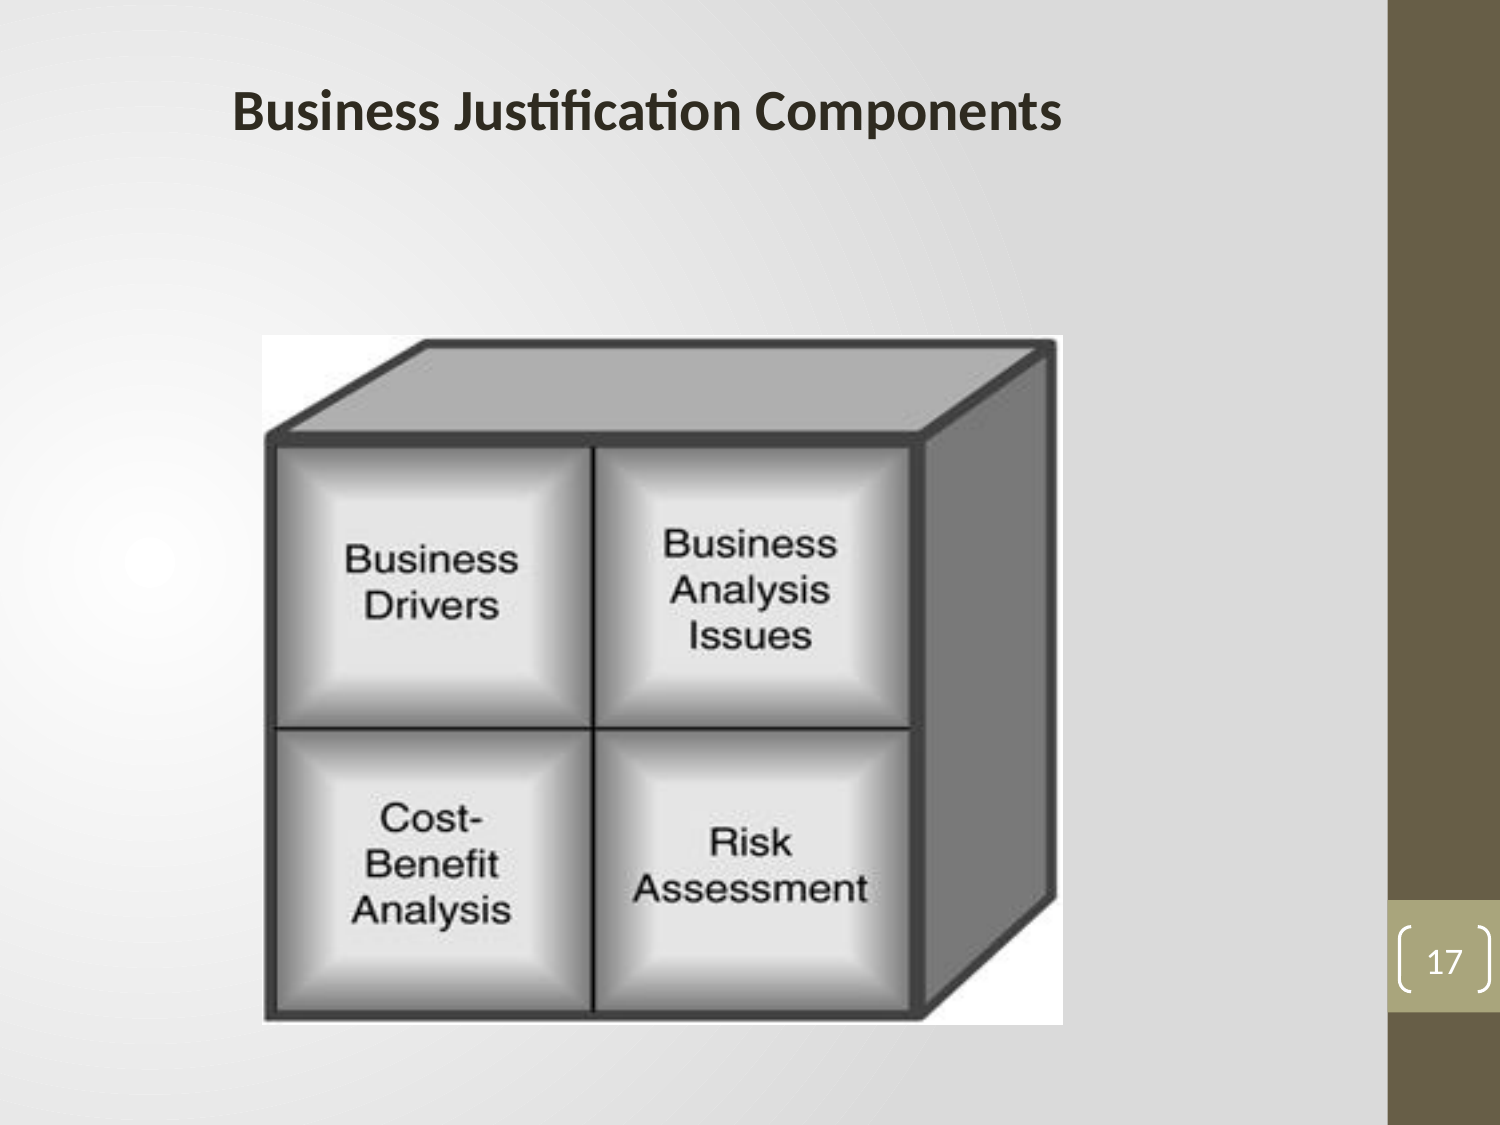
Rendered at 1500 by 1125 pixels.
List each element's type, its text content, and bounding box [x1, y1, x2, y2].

text_box Business Justification Components [218, 64, 1078, 150]
picture [261, 335, 1063, 1026]
slide_number 17 [1397, 925, 1492, 994]
